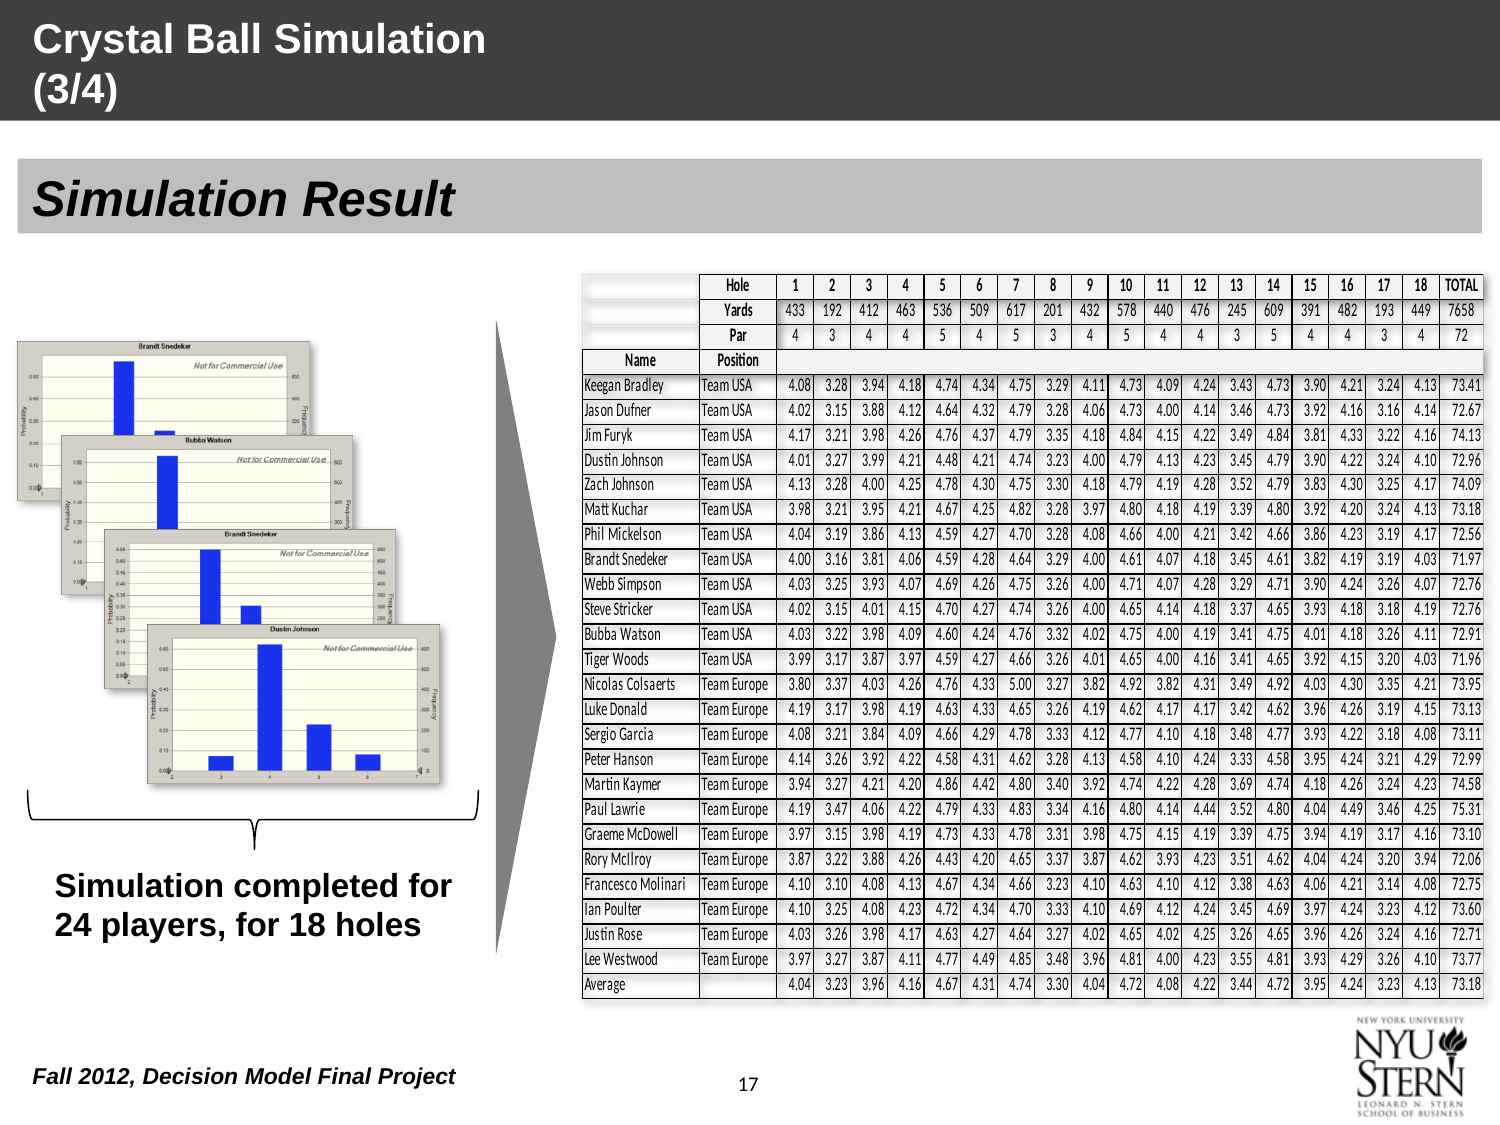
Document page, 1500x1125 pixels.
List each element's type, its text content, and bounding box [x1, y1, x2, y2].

text_box Simulation completed for 24 players, for 18 holes [39, 856, 477, 951]
text_box Simulation Result [17, 158, 1483, 234]
picture [581, 273, 1485, 1000]
text_box [26, 789, 480, 851]
picture [17, 340, 440, 784]
text_box [495, 318, 557, 956]
picture [1352, 1014, 1468, 1121]
title Crystal Ball Simulation (3/4) [17, 28, 503, 95]
